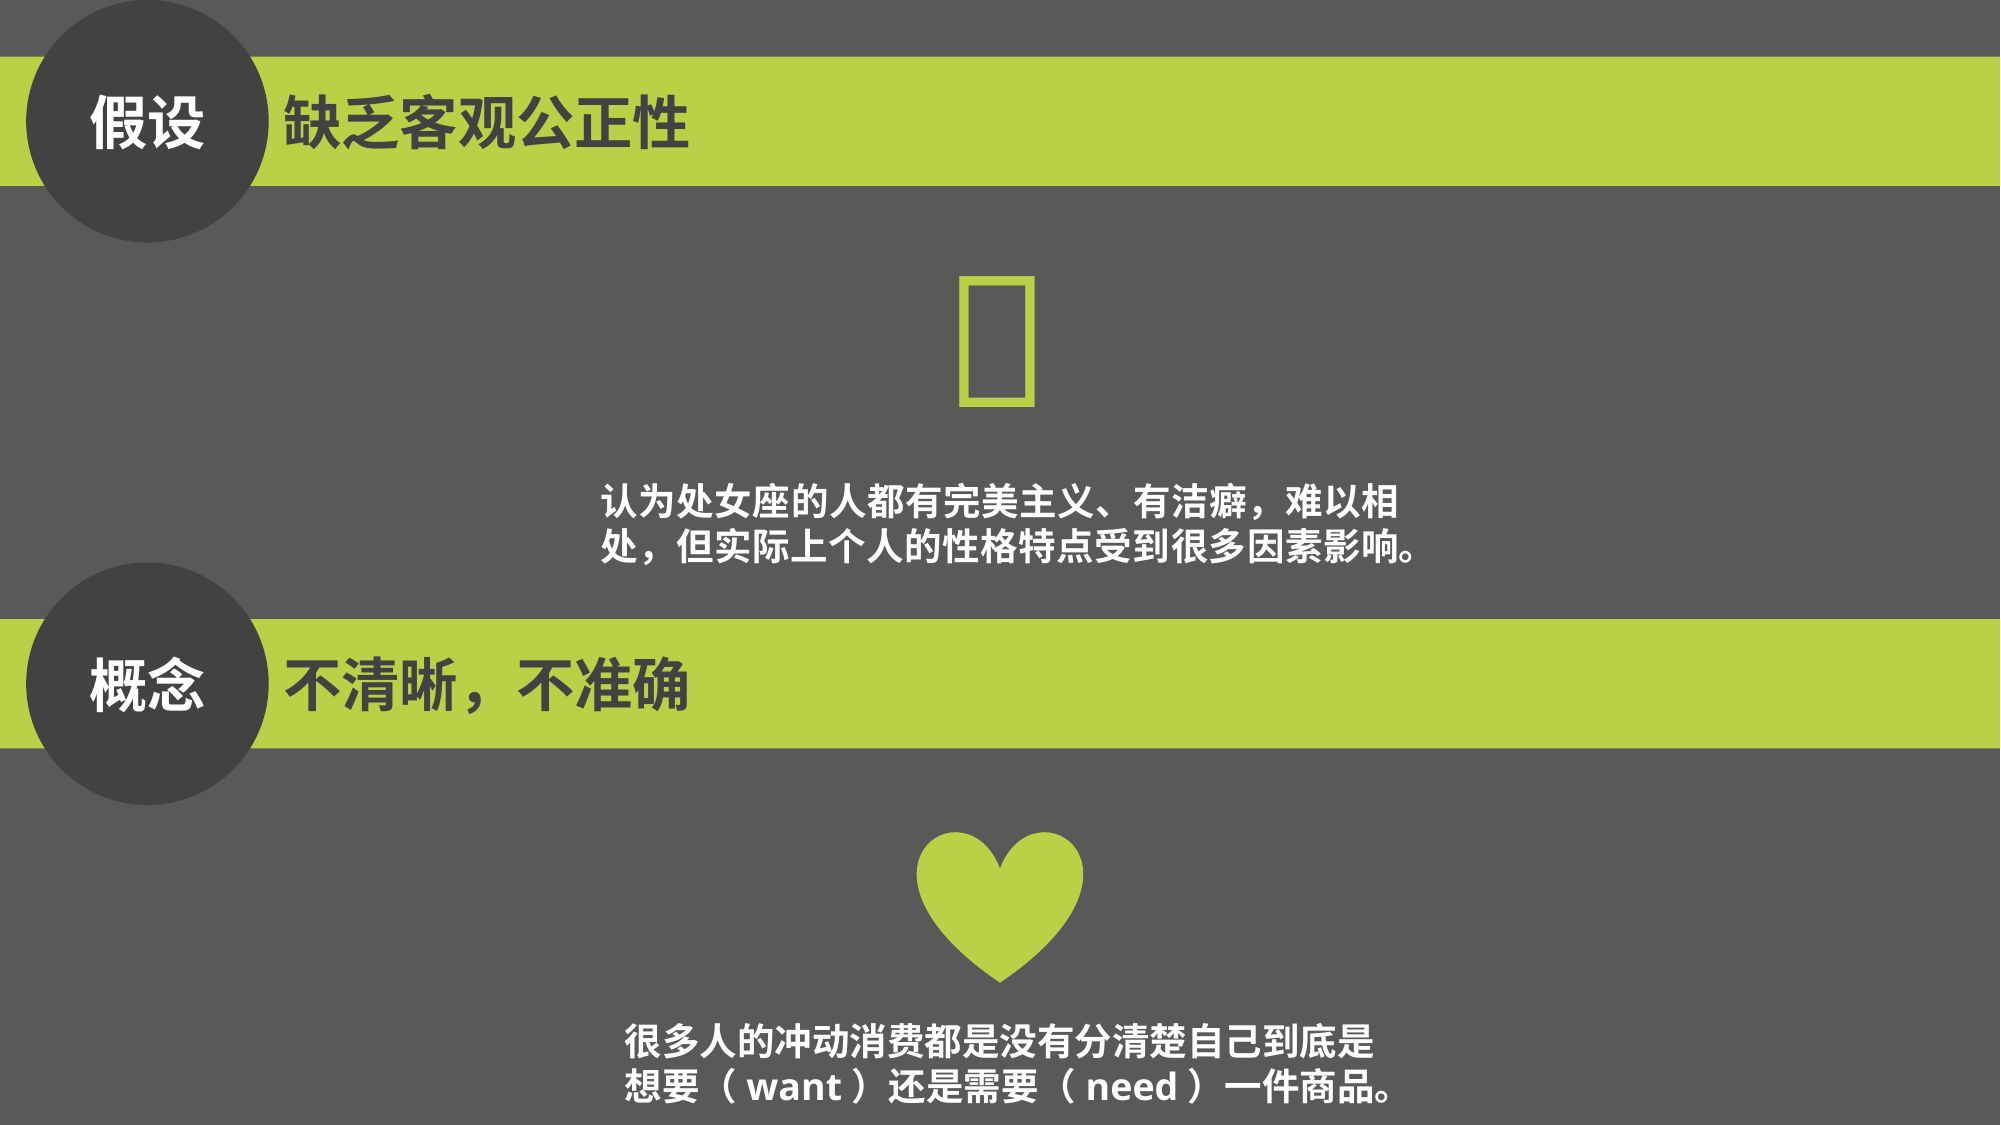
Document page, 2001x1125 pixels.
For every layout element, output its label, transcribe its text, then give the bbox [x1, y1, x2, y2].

text_box [915, 831, 1085, 984]
text_box  [917, 243, 1077, 452]
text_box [0, 562, 2000, 806]
text_box 很多人的冲动消费都是没有分清楚自己到底是想要（want）还是需要（need）一件商品。 [610, 1010, 1390, 1116]
text_box 认为处女座的人都有完美主义、有洁癖，难以相处，但实际上个人的性格特点受到很多因素影响。 [585, 470, 1414, 562]
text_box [0, 0, 2000, 243]
